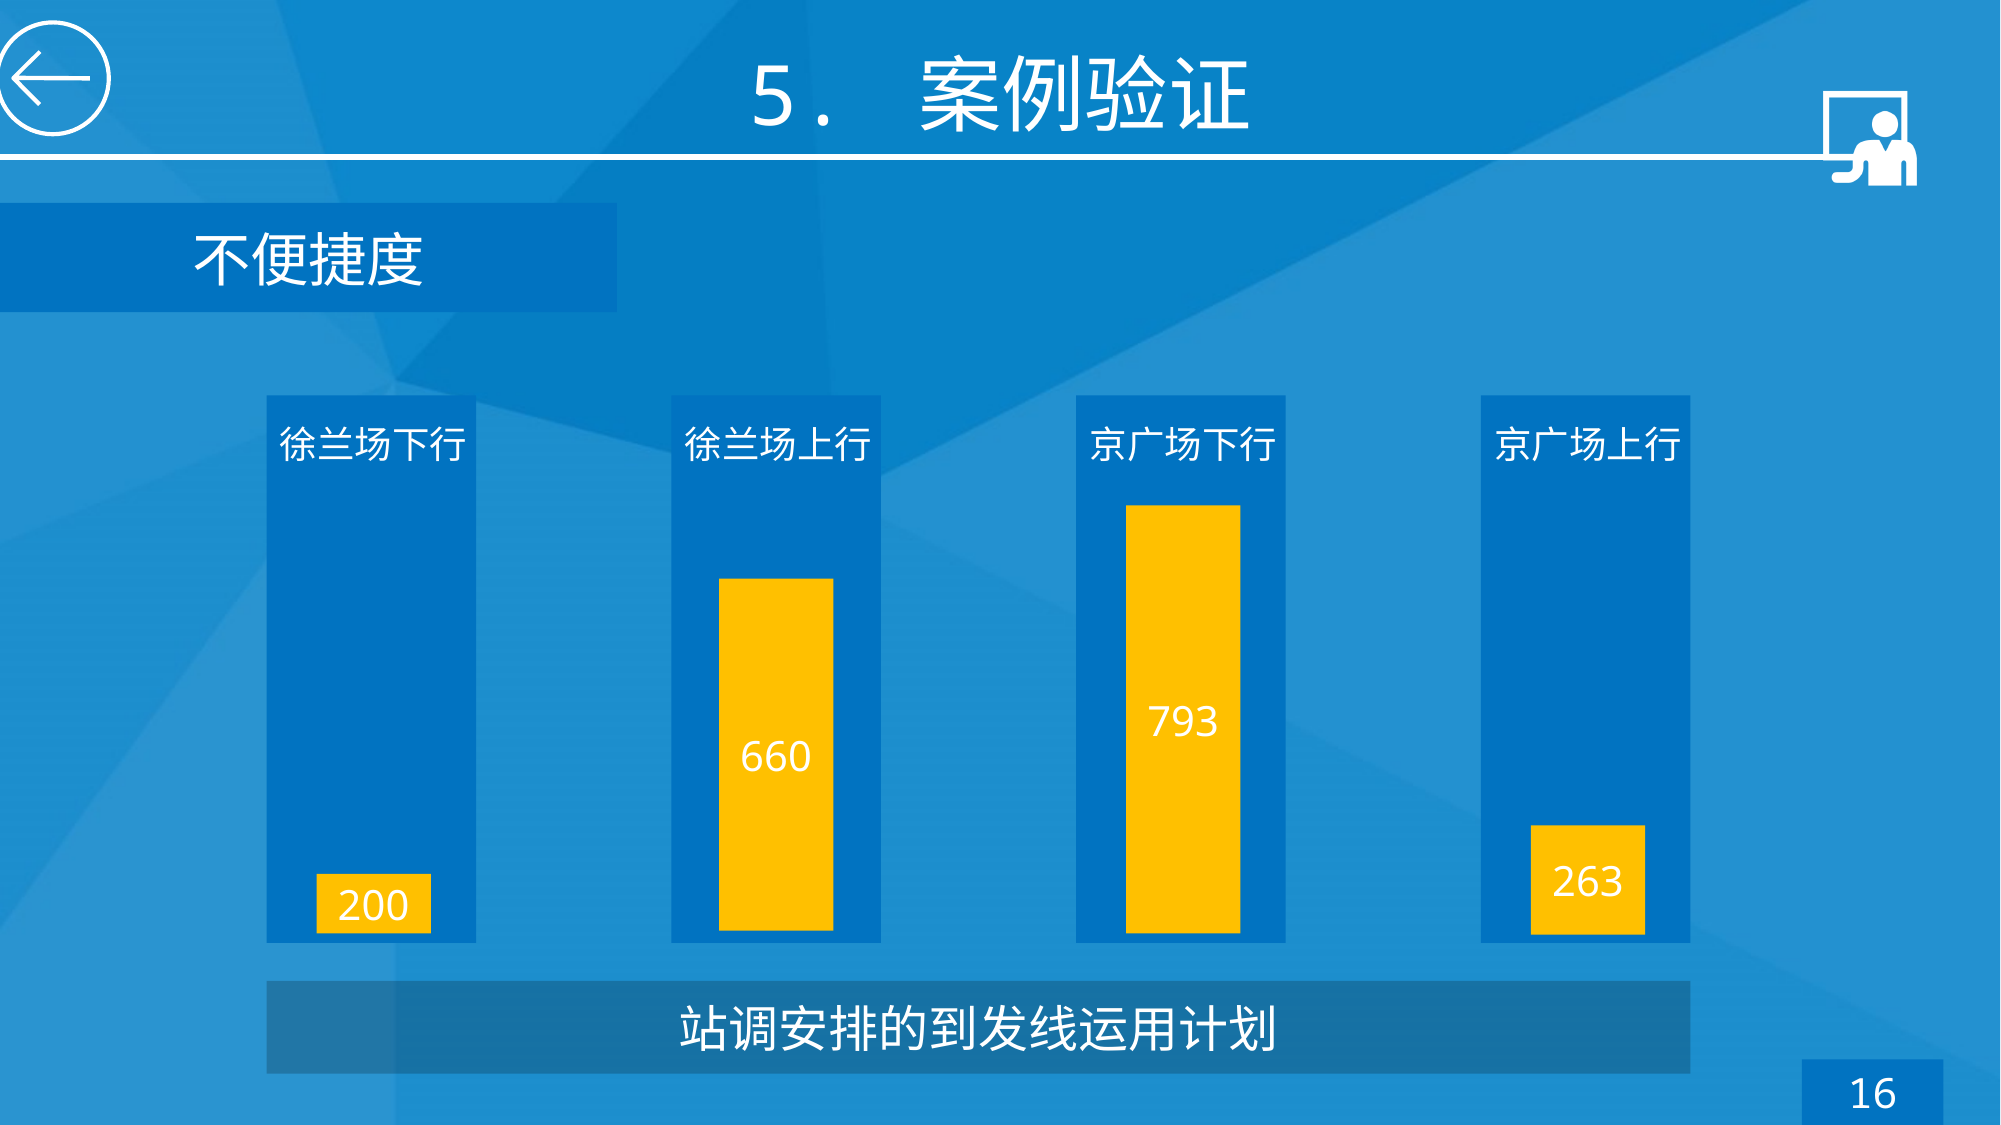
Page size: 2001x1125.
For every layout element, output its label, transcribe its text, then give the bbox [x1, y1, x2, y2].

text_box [1076, 395, 1286, 943]
text_box 5. 案例验证 [663, 35, 1337, 141]
text_box 不便捷度 [0, 202, 618, 313]
text_box 站调安排的到发线运用计划 [266, 980, 1691, 1075]
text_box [1480, 395, 1691, 943]
text_box 16 [1801, 1059, 1944, 1125]
picture [0, 0, 2001, 1125]
text_box [0, 20, 111, 137]
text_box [671, 395, 881, 943]
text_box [266, 395, 477, 943]
picture [0, 25, 106, 132]
